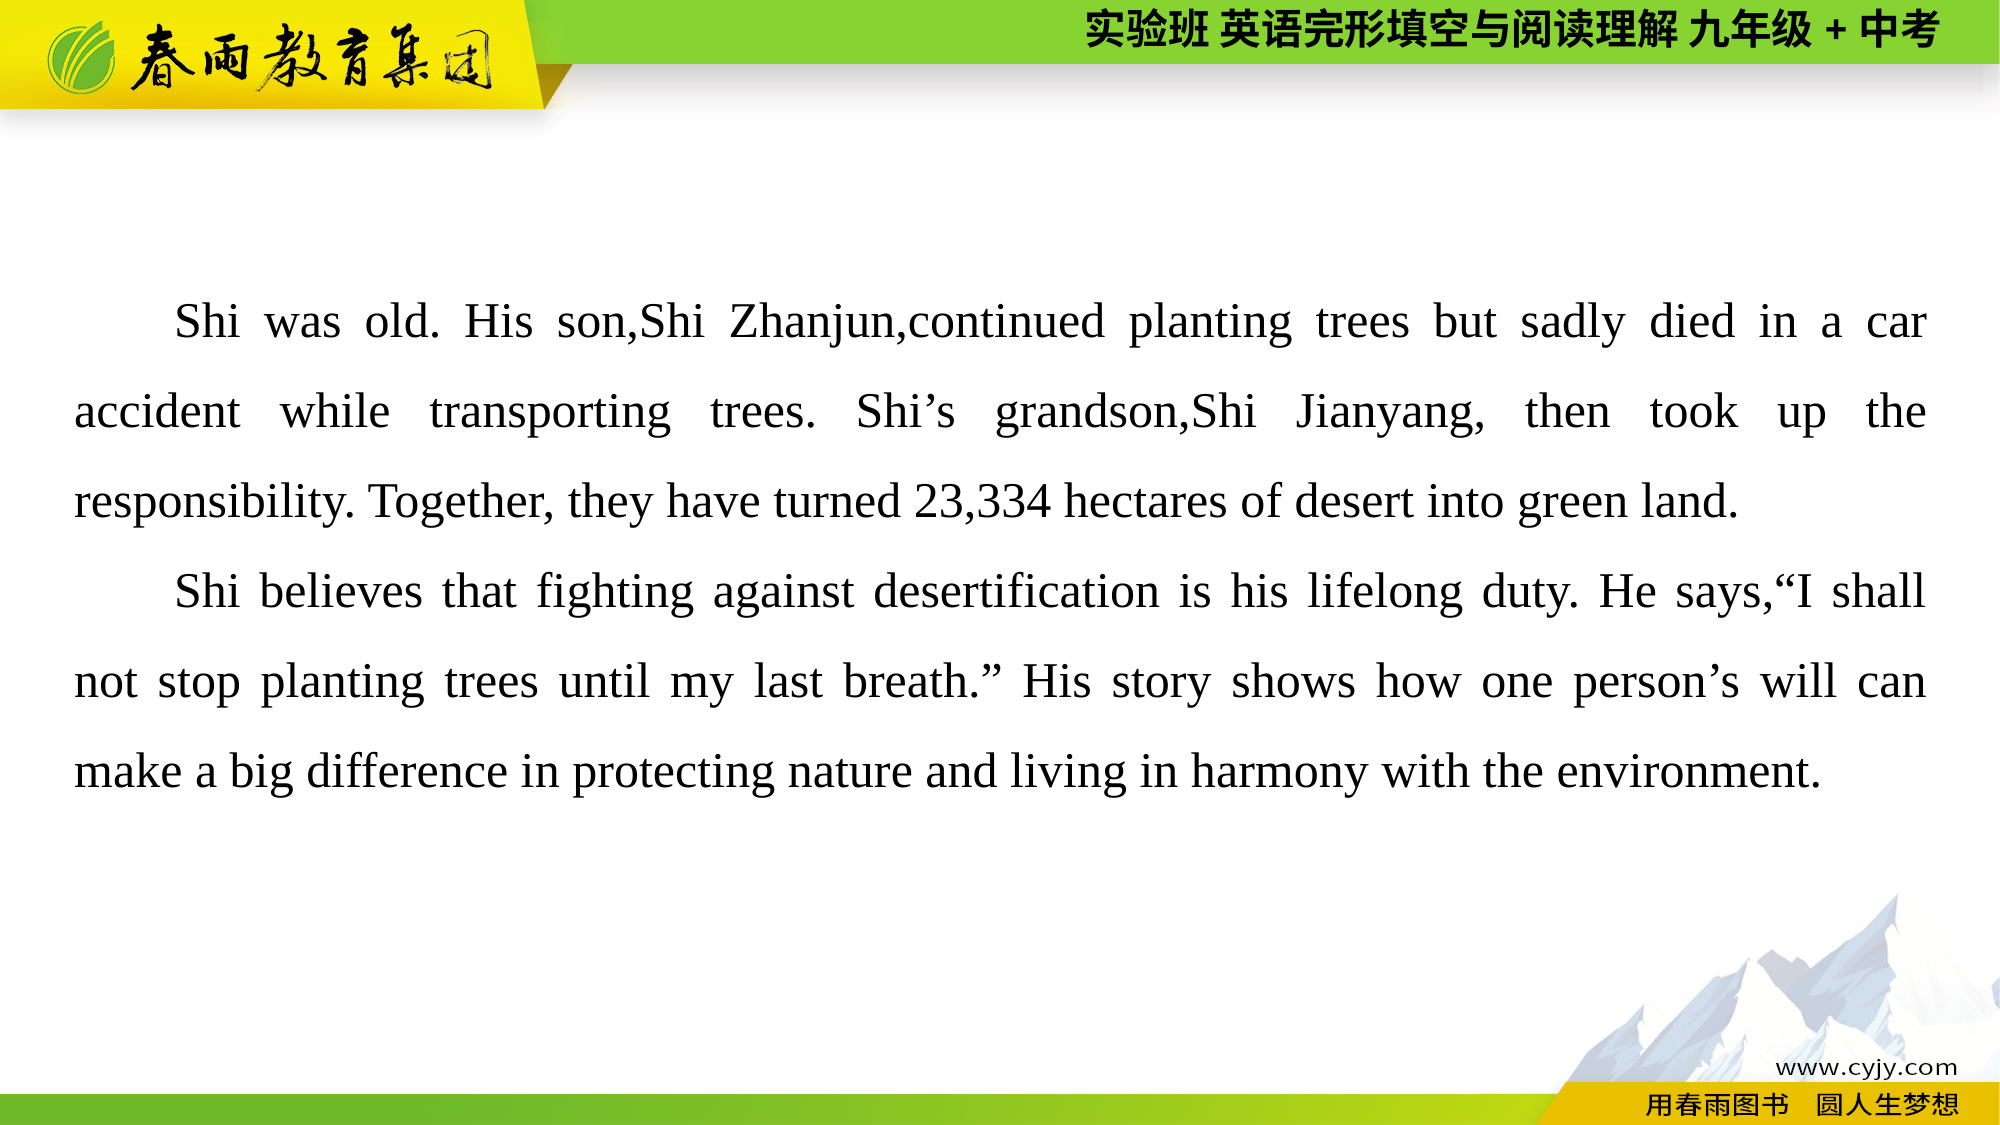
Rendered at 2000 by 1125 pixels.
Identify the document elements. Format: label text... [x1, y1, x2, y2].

picture [0, 0, 2000, 1125]
list Shi was old. His son,Shi Zhanjun,continued planting trees but sadly died in a car accident while transporting trees. Shi’s grandson,Shi Jianyang, then took up the responsibility. Together, they have turned 23,334 hectares of desert into green land. Shi believes that fighting against desertification is his lifelong duty. He says,“I shall not stop planting trees until my last breath.” His story shows how one person’s will can make a big difference in protecting nature and living in harmony with the environment. [59, 250, 1944, 811]
